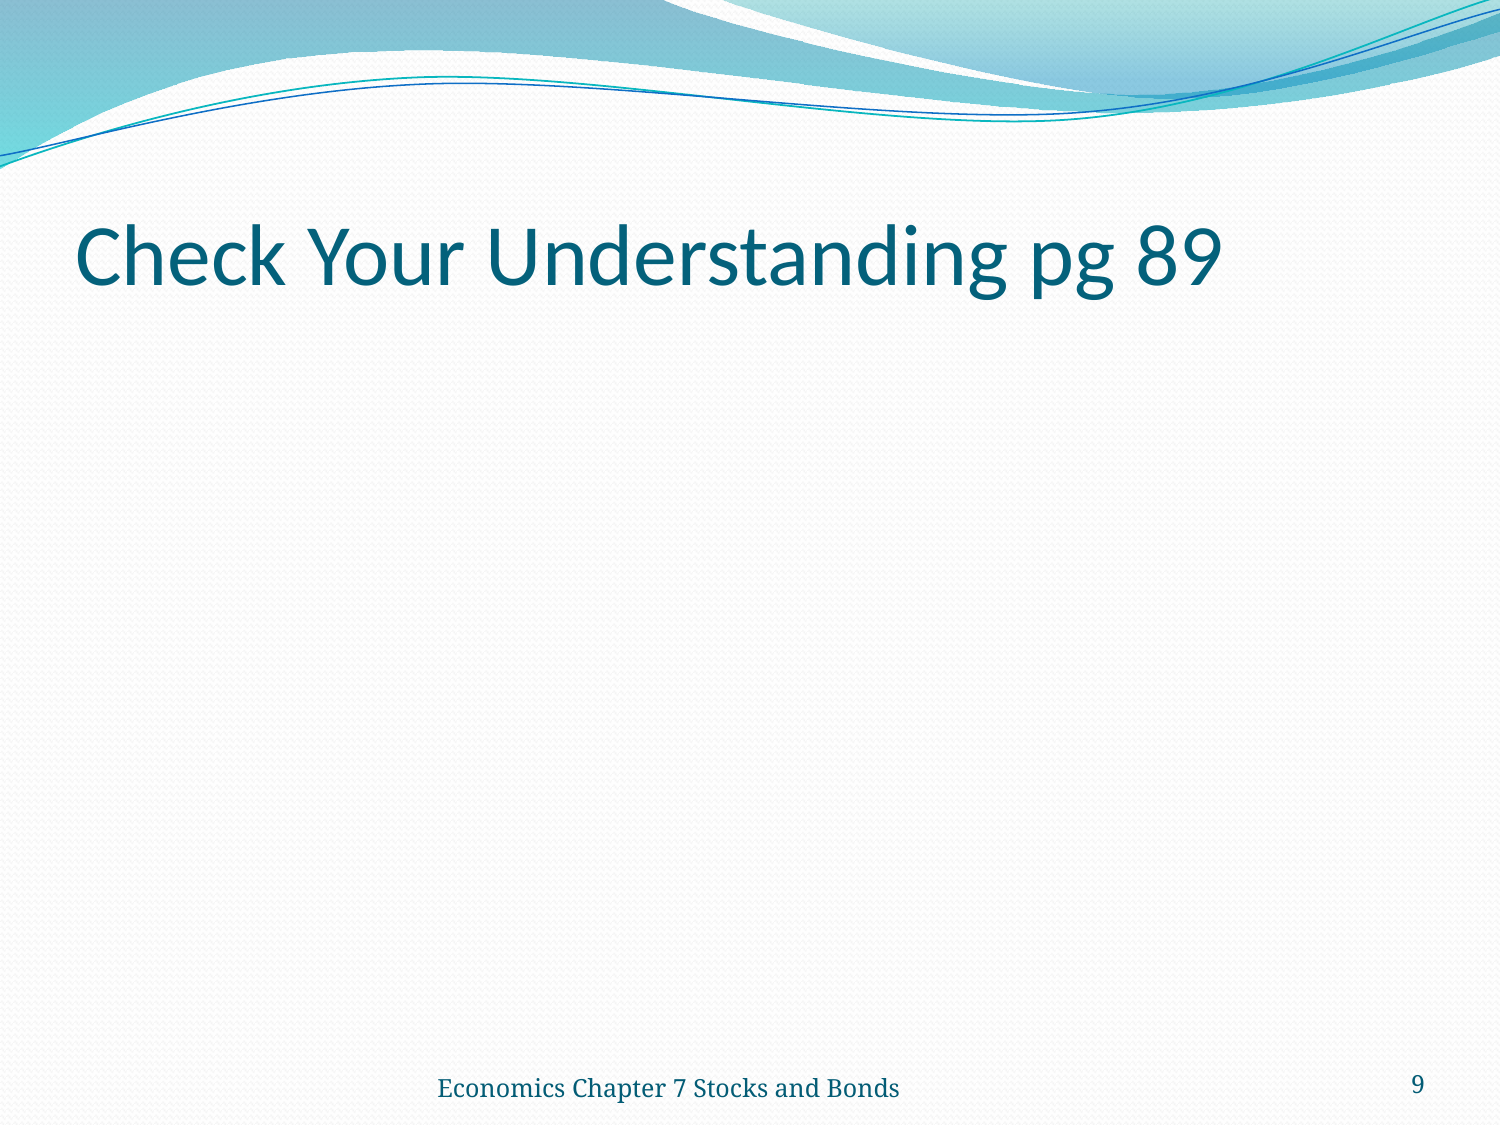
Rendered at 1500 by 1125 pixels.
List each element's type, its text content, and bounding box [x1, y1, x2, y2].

footer Economics Chapter 7 Stocks and Bonds [437, 1042, 988, 1103]
slide_number 9 [1299, 1042, 1425, 1103]
title Check Your Understanding pg 89 [75, 115, 1425, 303]
